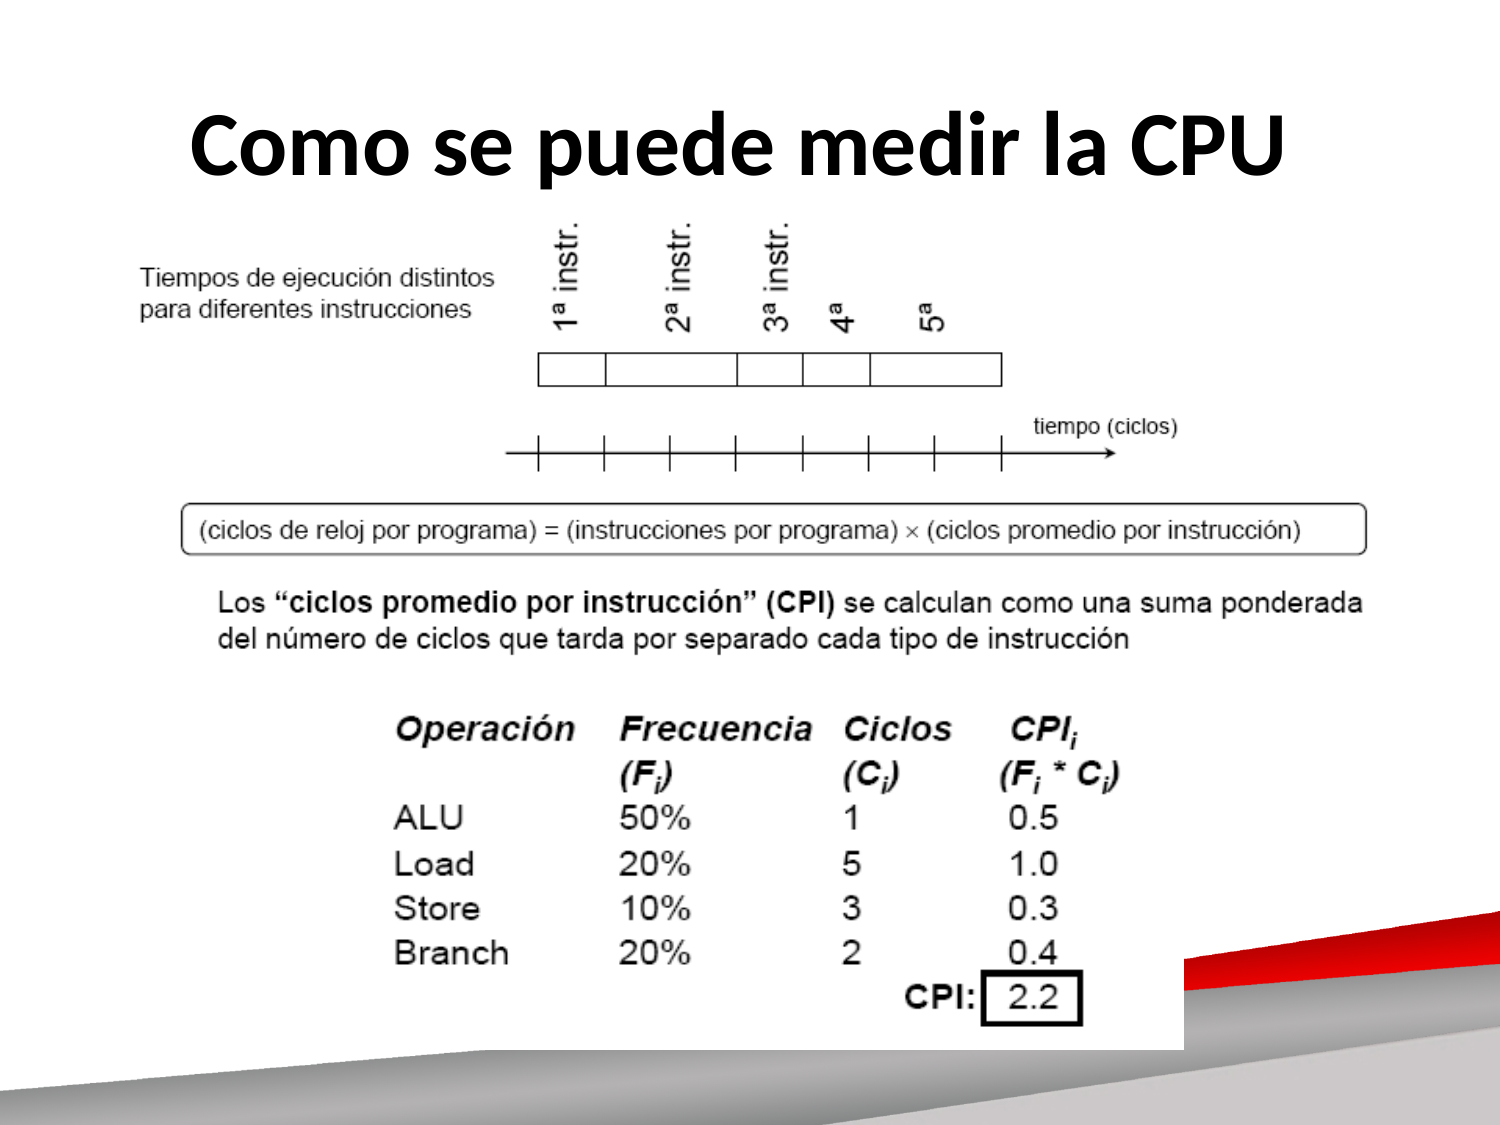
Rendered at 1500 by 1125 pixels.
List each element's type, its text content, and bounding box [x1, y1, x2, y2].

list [128, 210, 1386, 663]
picture [0, 655, 1500, 1125]
title Como se puede medir la CPU [75, 45, 1425, 233]
